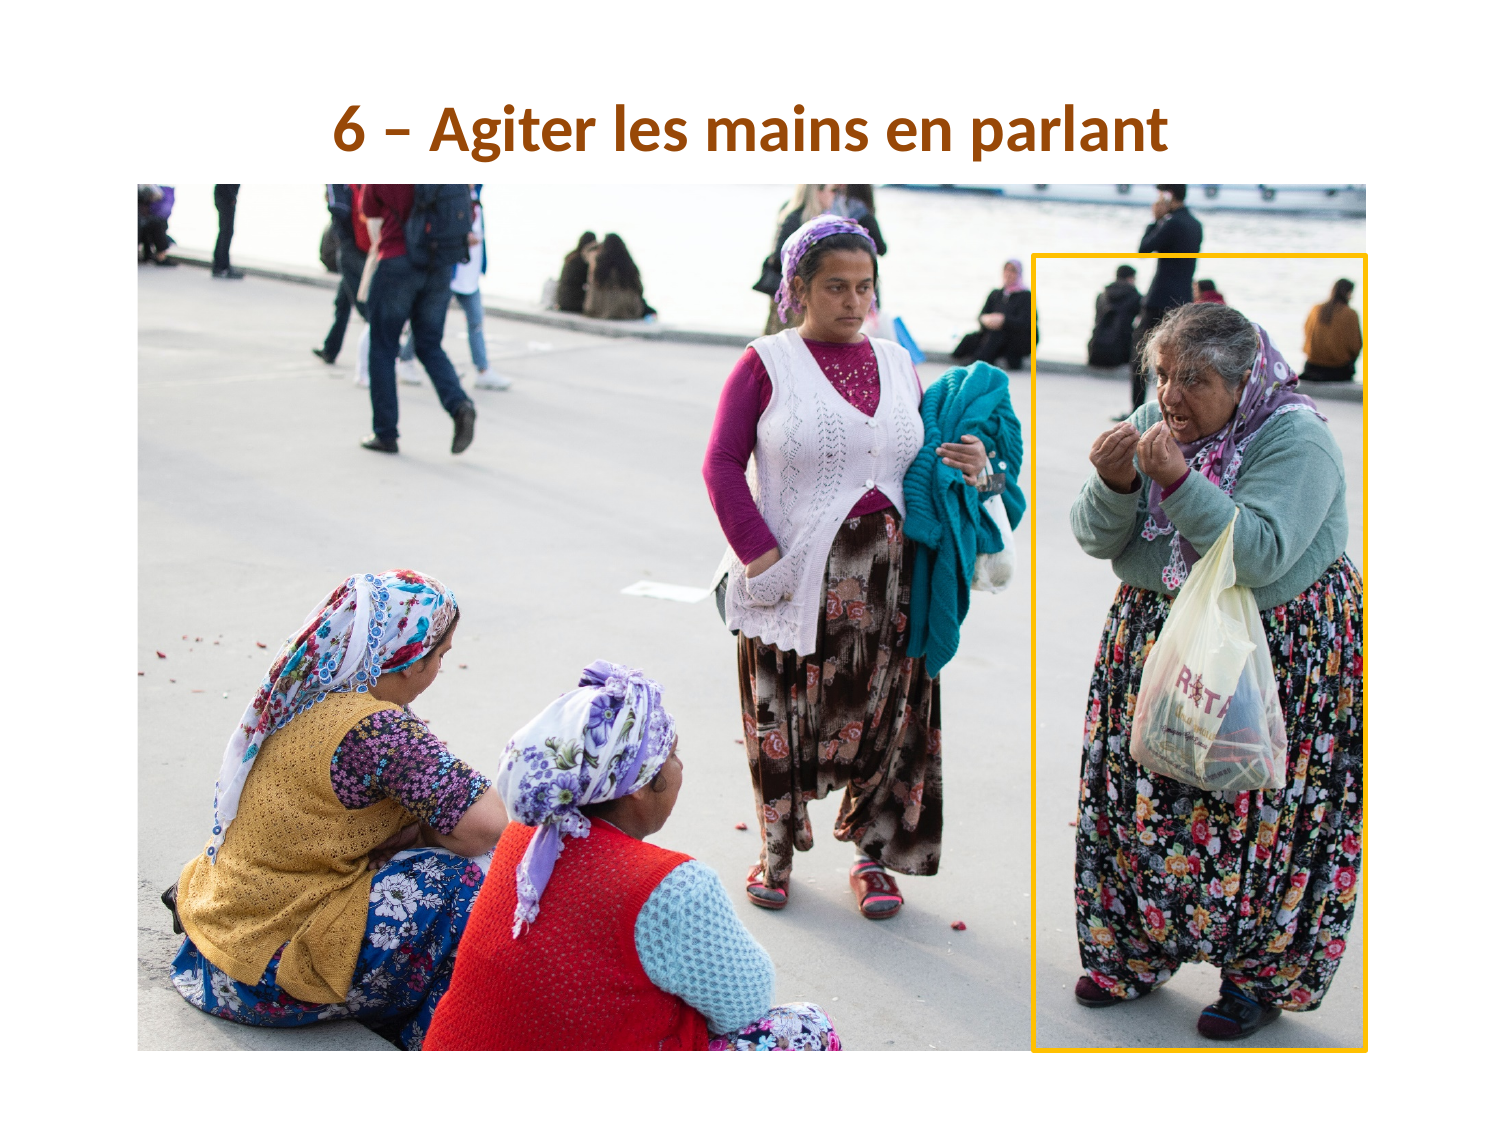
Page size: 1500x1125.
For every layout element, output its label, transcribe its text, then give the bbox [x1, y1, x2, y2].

title 6 – Agiter les mains en parlant [76, 42, 1427, 206]
picture [137, 184, 1367, 1051]
